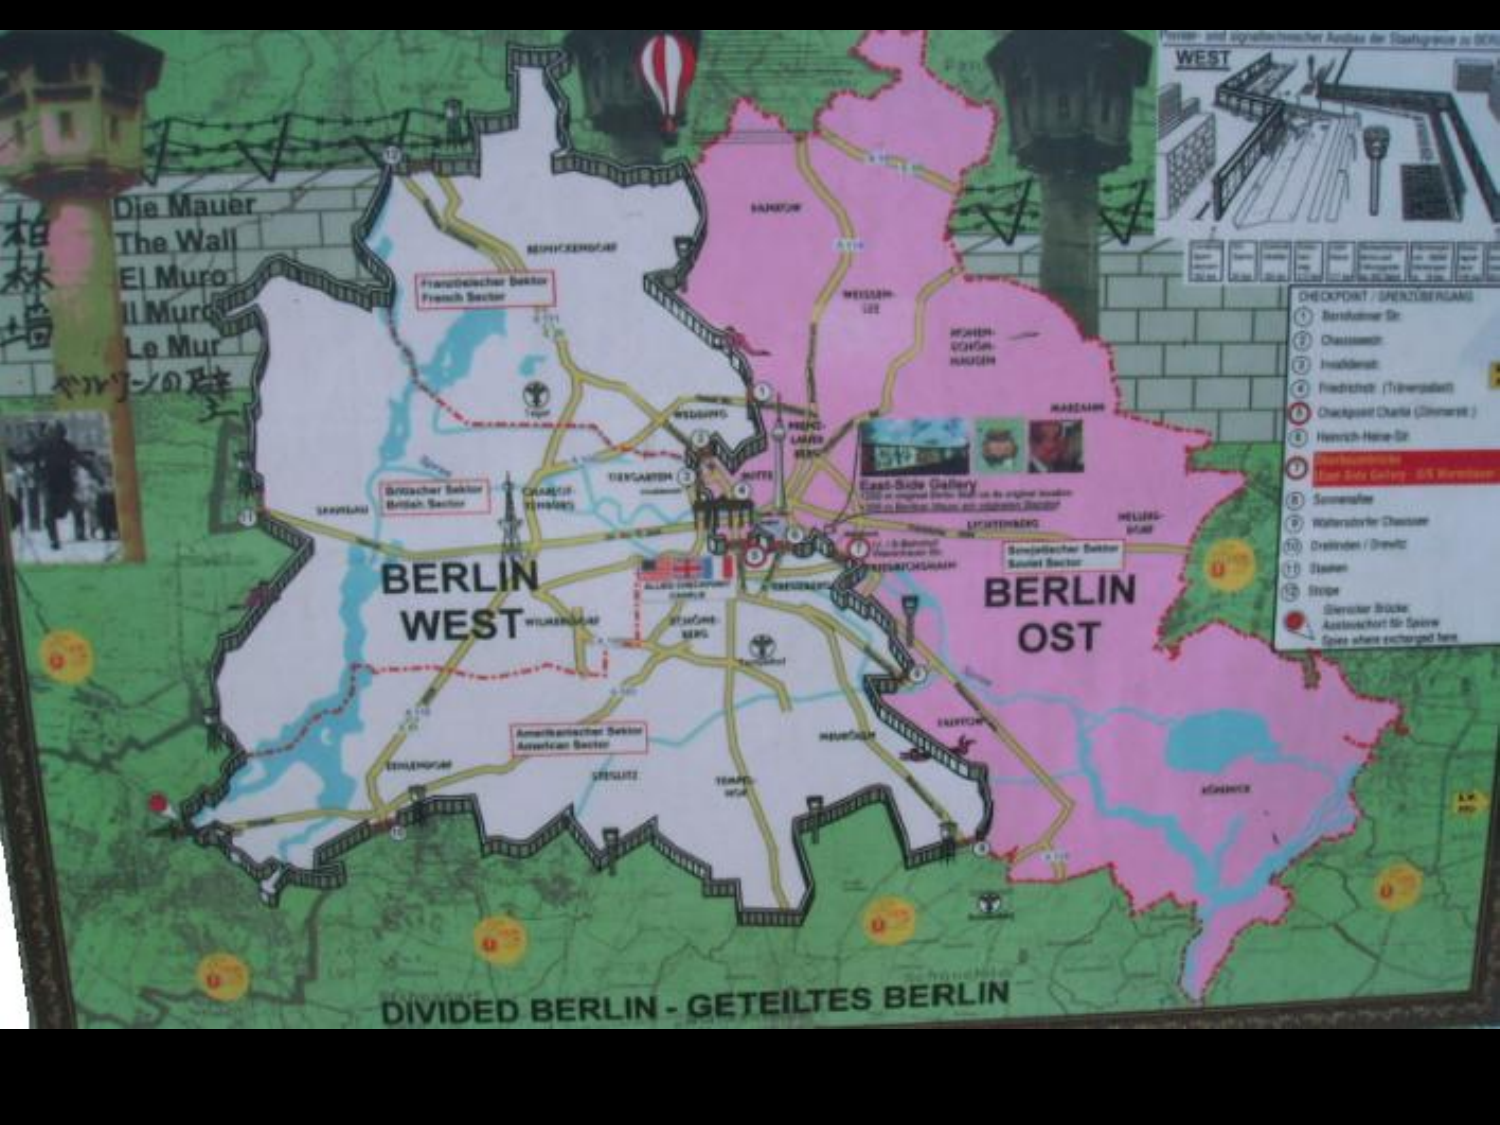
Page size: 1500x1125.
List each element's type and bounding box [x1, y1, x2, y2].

picture [0, 30, 1500, 1030]
